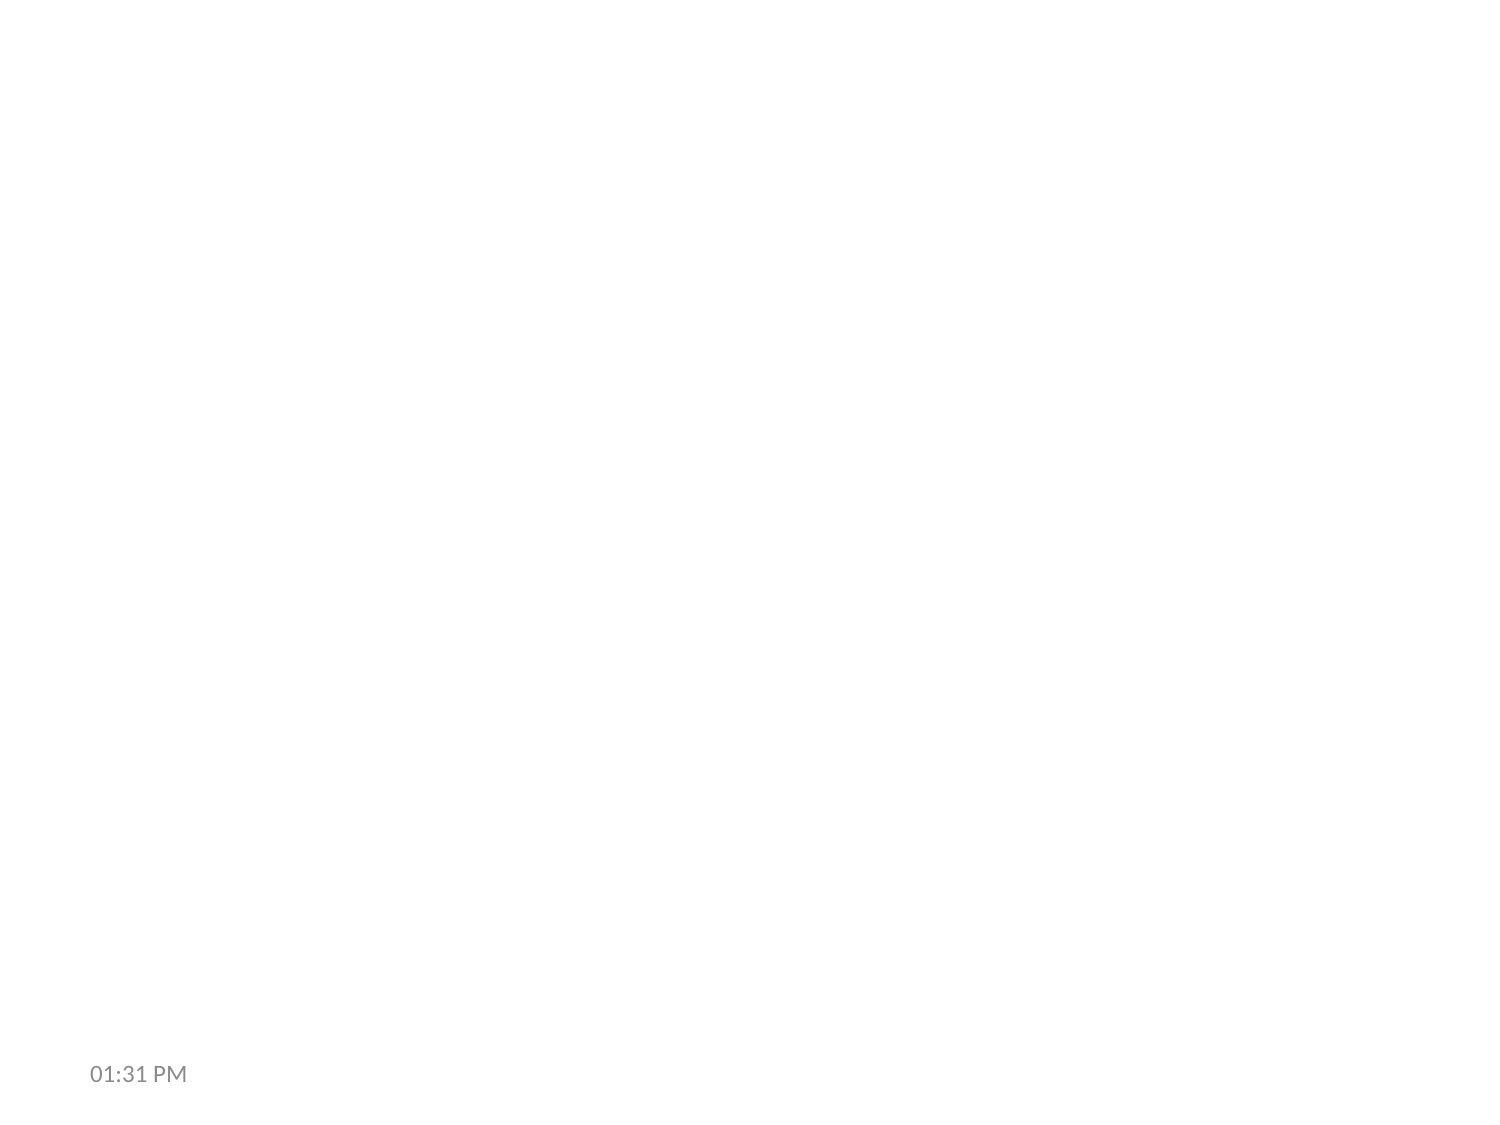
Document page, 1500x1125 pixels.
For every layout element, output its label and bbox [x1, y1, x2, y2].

slide_number [75, 1042, 425, 1103]
